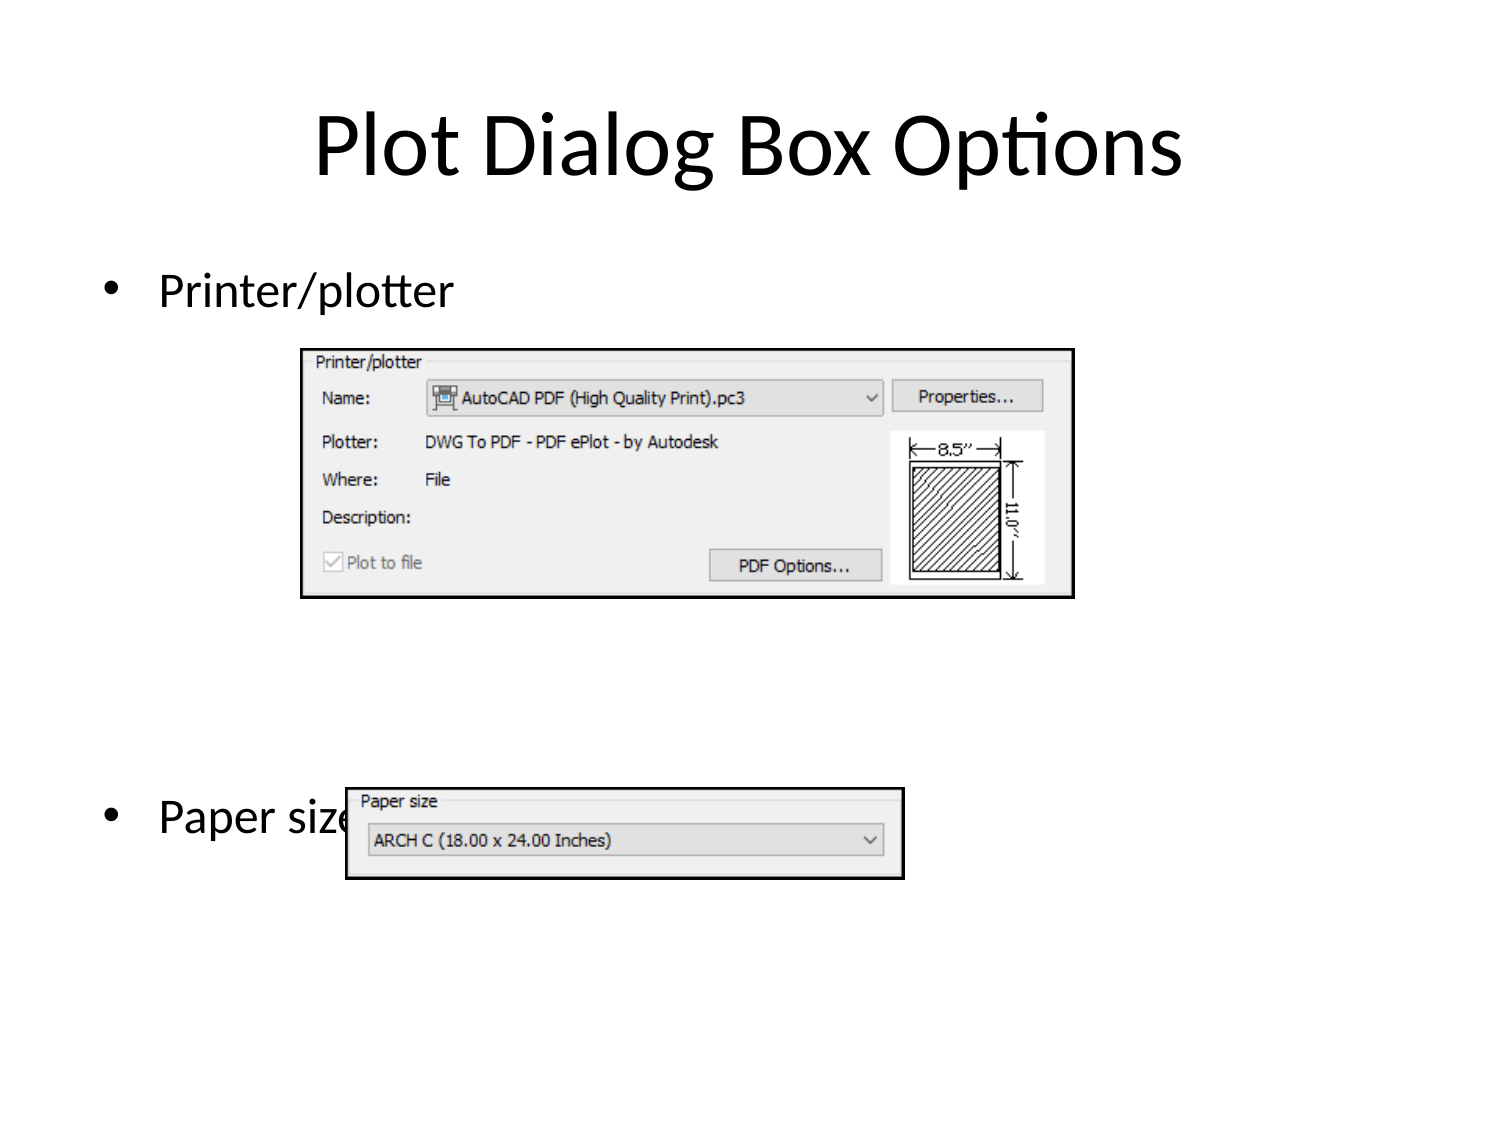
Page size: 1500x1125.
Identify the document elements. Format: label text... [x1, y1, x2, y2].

picture [345, 787, 905, 880]
picture [299, 348, 1076, 599]
title Plot Dialog Box Options [75, 45, 1425, 233]
list Printer/plotter Paper size [87, 249, 1313, 950]
